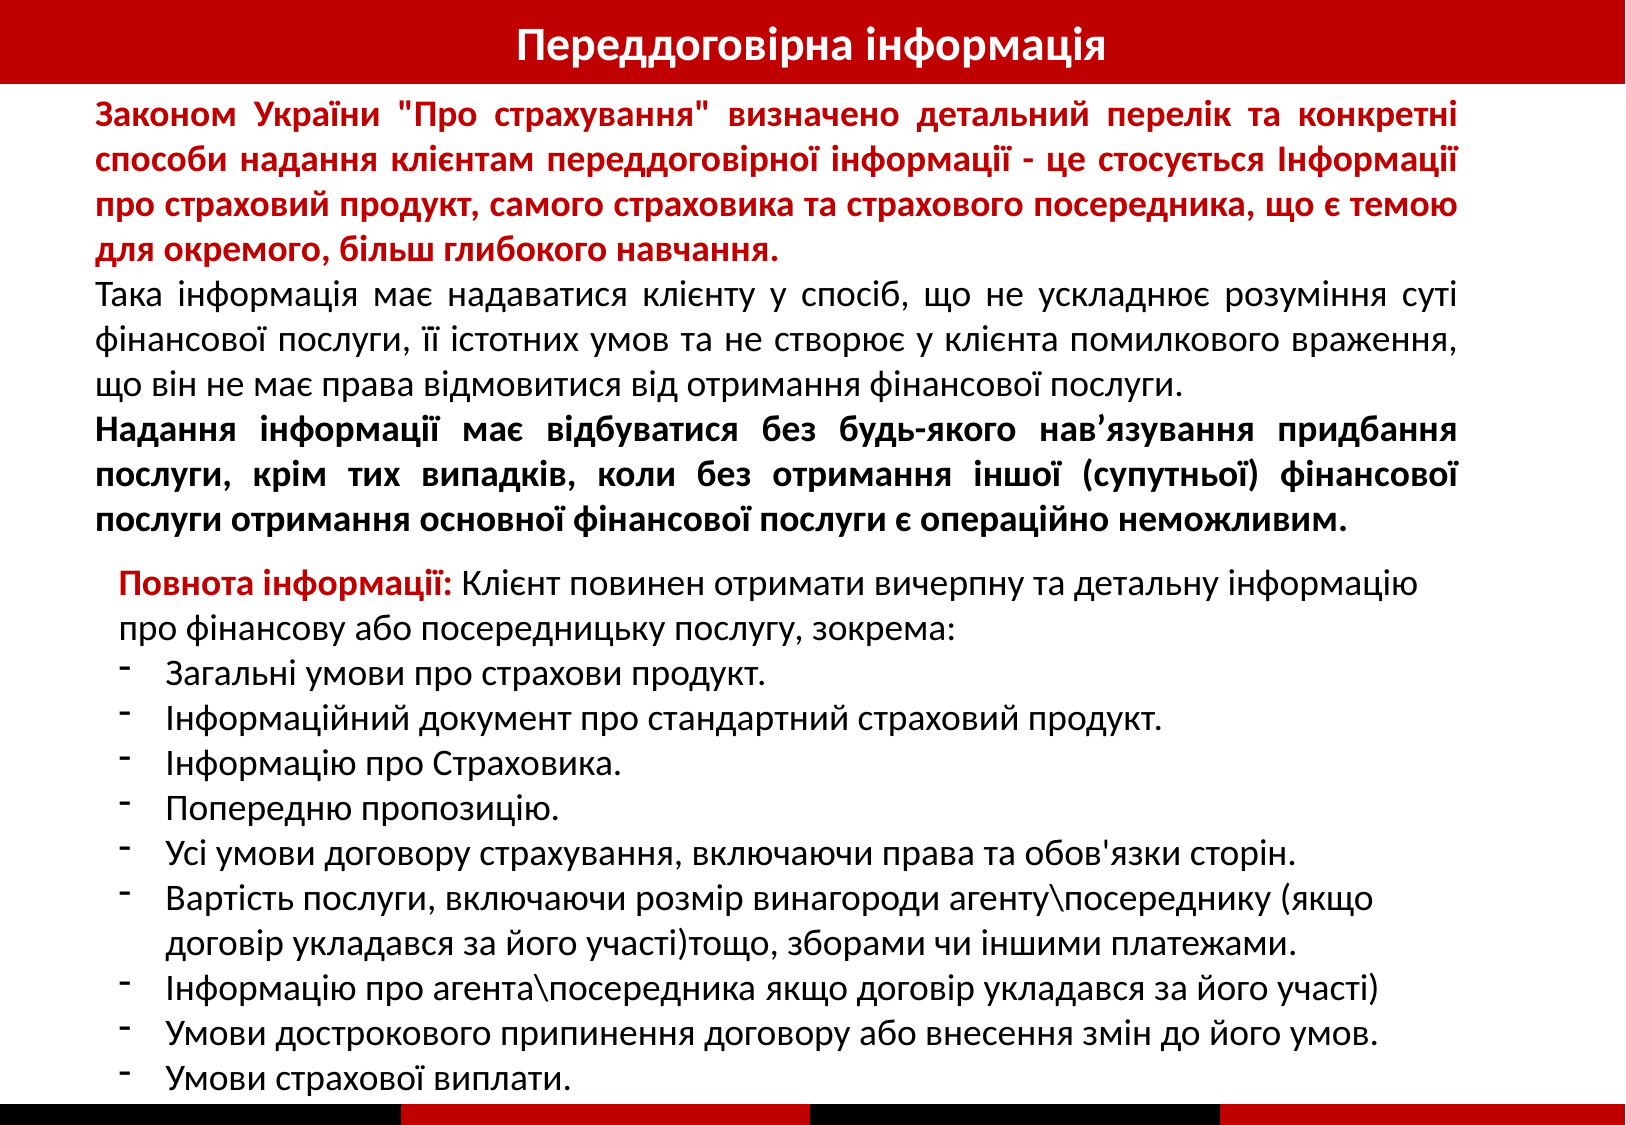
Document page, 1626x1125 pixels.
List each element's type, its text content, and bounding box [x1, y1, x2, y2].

text_box [0, 1104, 401, 1125]
text_box [1220, 1104, 1625, 1125]
text_box [401, 1106, 810, 1125]
text_box Переддоговірна інформація [0, 0, 1625, 84]
text_box [810, 1106, 1220, 1125]
text_box Повнота інформації: Клієнт повинен отримати вичерпну та детальну інформацію про фінансову або посередницьку послугу, зокрема: Загальні умови про страхови продукт. Інформаційний документ про стандартний страховий продукт. Інформацію про Страховика. Попередню пропозицію. Усі умови договору страхування, включаючи права та обов'язки сторін. Вартість послуги, включаючи розмір винагороди агенту\посереднику (якщо договір укладався за його участі)тощо, зборами чи іншими платежами. Інформацію про агента\посередника якщо договір укладався за його участі) Умови дострокового припинення договору або внесення змін до його умов. Умови страхової виплати. [103, 550, 1451, 1106]
text_box Законом України "Про страхування" визначено детальний перелік та конкретні способи надання клієнтам переддоговірної інформації - це стосується Інформації про страховий продукт, самого страховика та страхового посередника, що є темою для окремого, більш глибокого навчання. Така інформація має надаватися клієнту у спосіб, що не ускладнює розуміння суті фінансової послуги, її істотних умов та не створює у клієнта помилкового враження, що він не має права відмовитися від отримання фінансової послуги. Надання інформації має відбуватися без будь-якого нав’язування придбання послуги, крім тих випадків, коли без отримання іншої (супутньої) фінансової послуги отримання основної фінансової послуги є операційно неможливим. [80, 81, 1474, 546]
